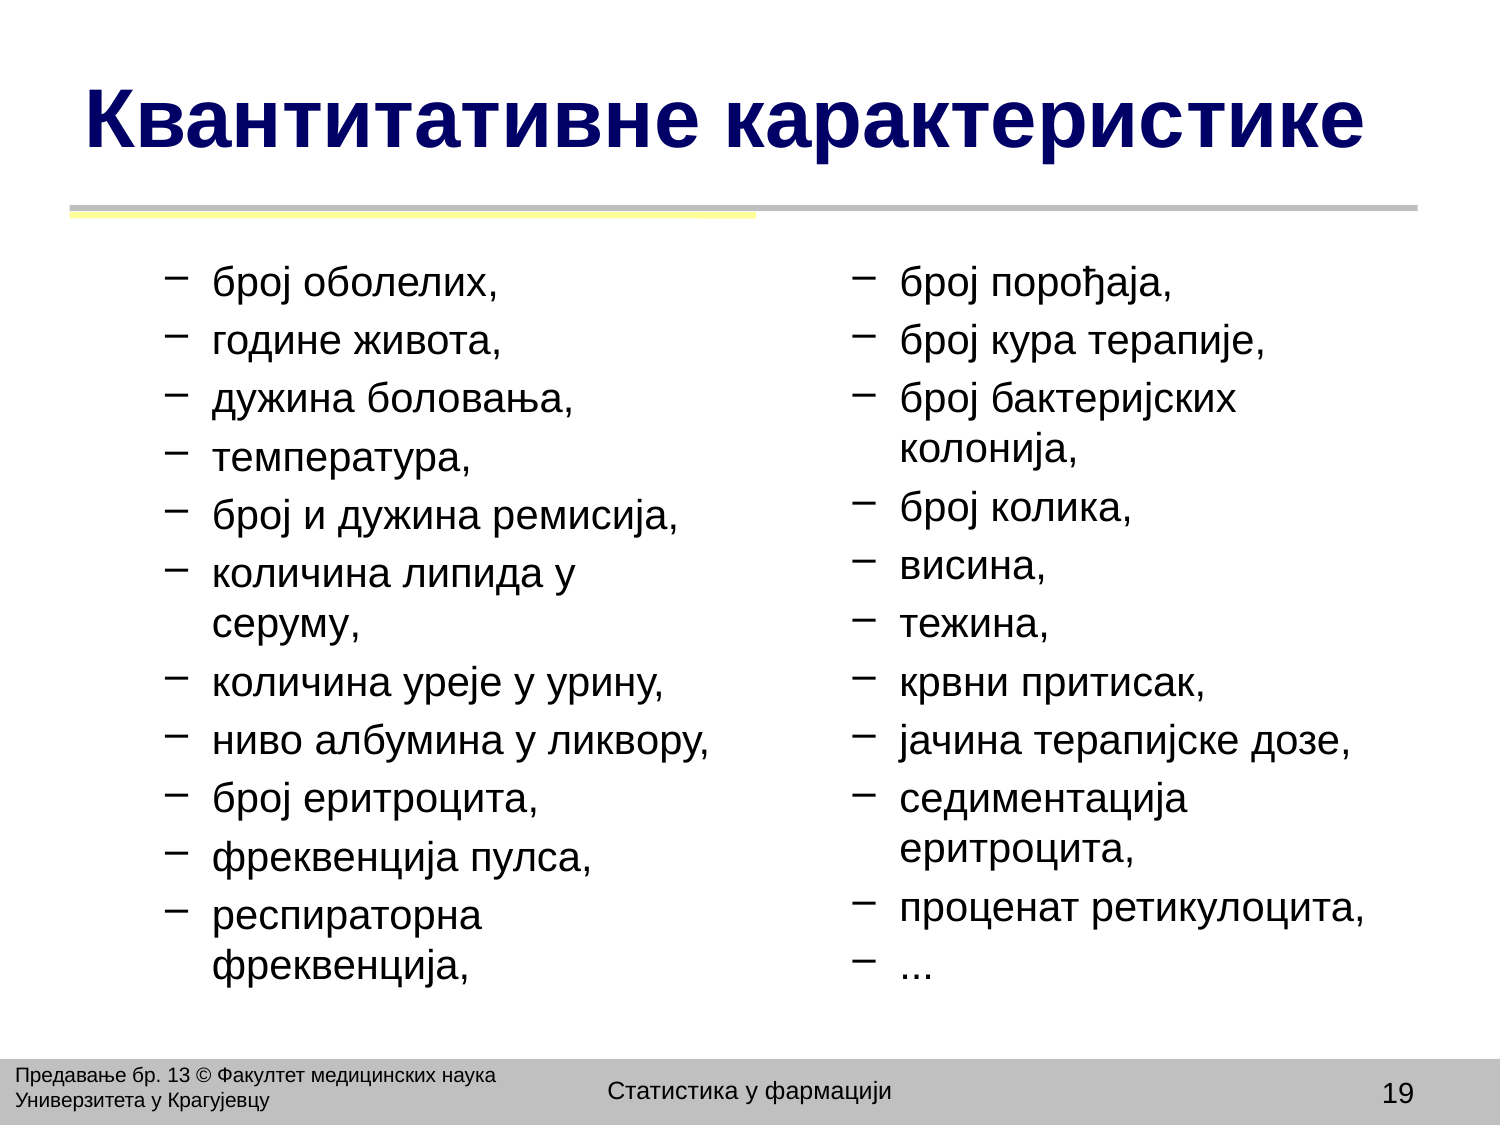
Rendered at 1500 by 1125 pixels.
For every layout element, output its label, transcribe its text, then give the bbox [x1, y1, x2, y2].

title Квантитативне карактеристике [69, 19, 1426, 208]
footer Статистика у фармацији [512, 1066, 988, 1125]
list број оболелих, године живота, дужина боловања, температура, број и дужина ремисија, количина липида у серуму, количина уреје у урину, ниво албумина у ликвору, број еритроцита, фреквенција пулса, респираторна фреквенција, [74, 246, 738, 1023]
slide_number Предавање бр. 13 © Факултет медицинских наука Универзитета у Крагујевцу [0, 1053, 631, 1108]
slide_number 19 [1079, 1066, 1430, 1125]
list број порођаја, број кура терапије, број бактеријских колонија, број колика, висина, тежина, крвни притисак, јачина терапијске дозе, седиментација еритроцита, проценат ретикулоцита, ... [762, 246, 1426, 1023]
